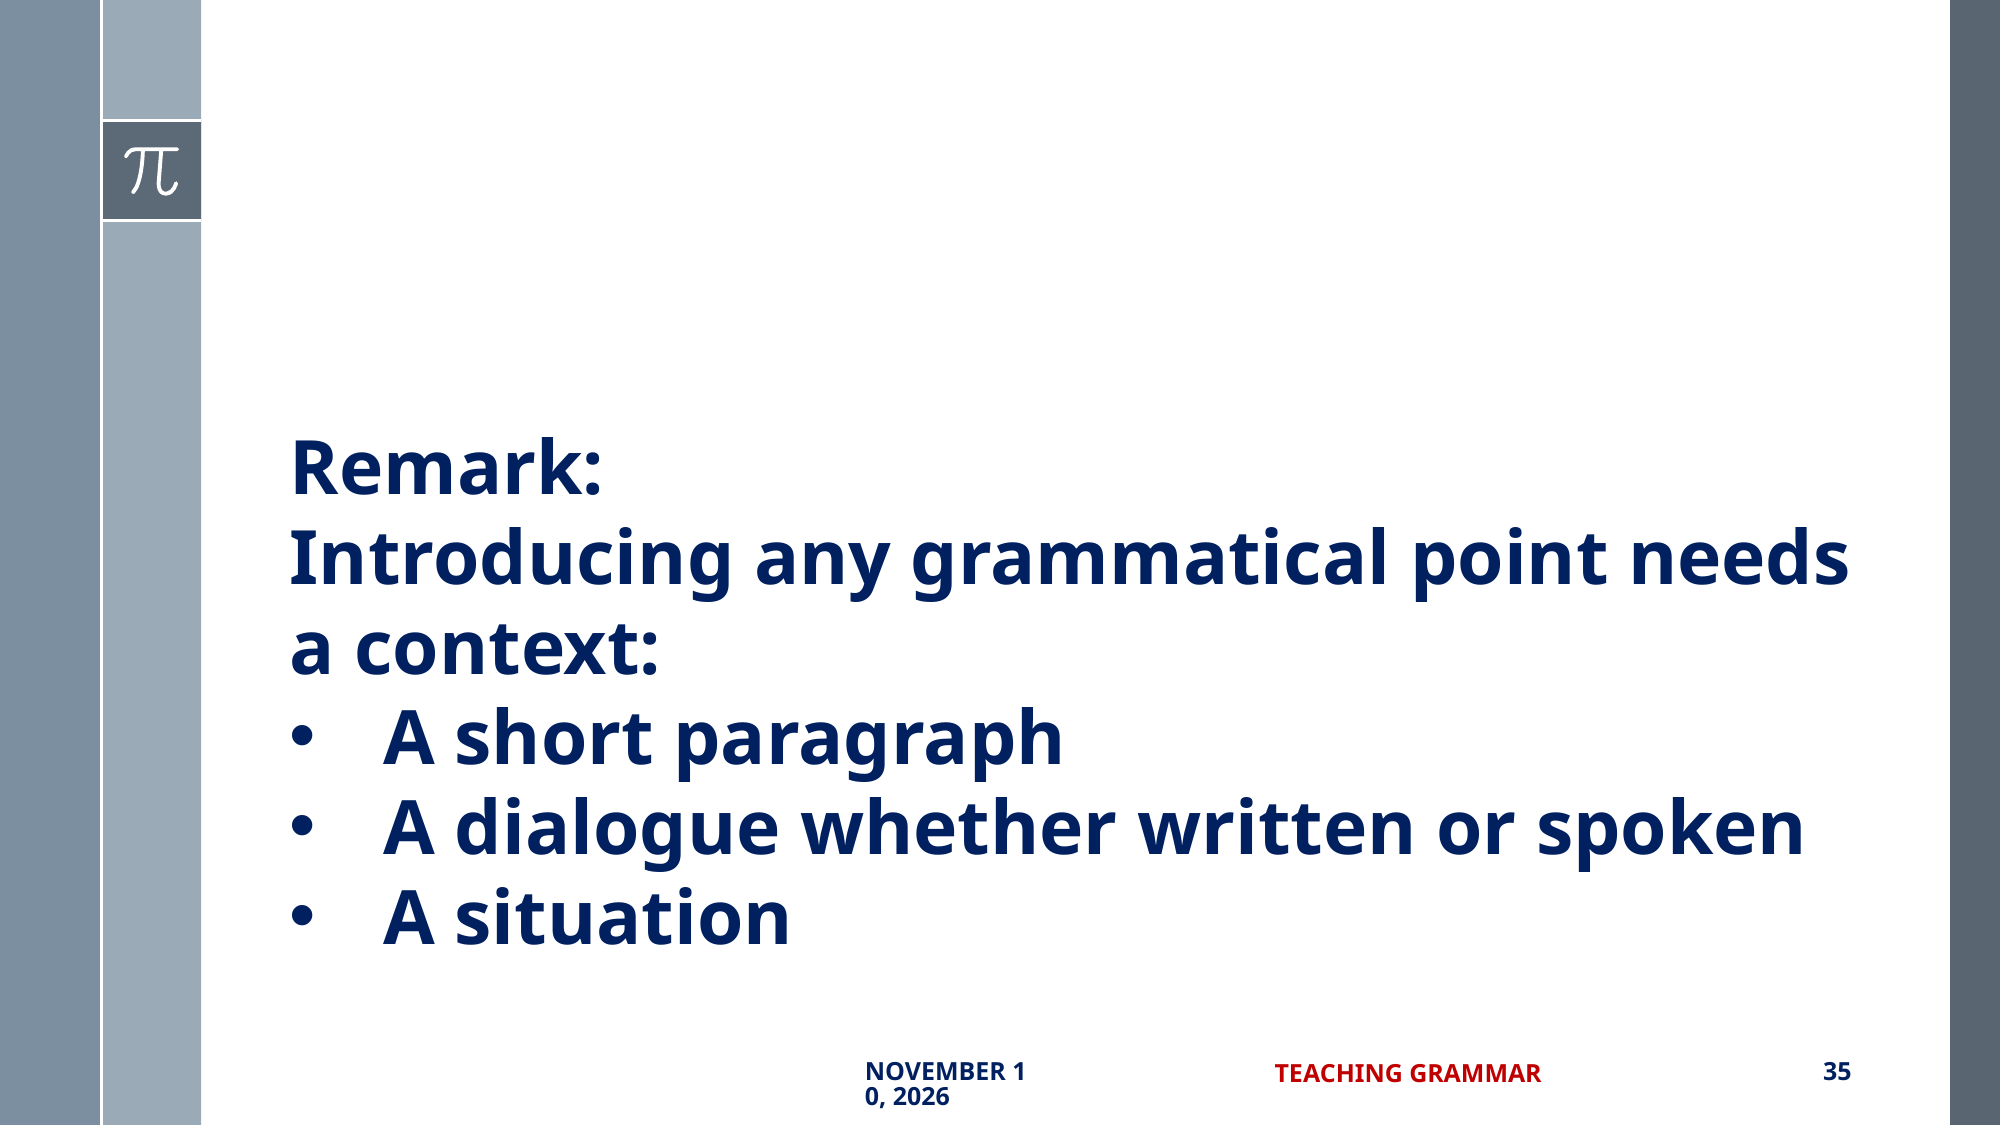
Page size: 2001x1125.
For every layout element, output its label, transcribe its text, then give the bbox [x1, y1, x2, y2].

slide_number 35 [1766, 1042, 1867, 1103]
text_box Remark: Introducing any grammatical point needs a context: A short paragraph A dialogue whether written or spoken A situation [274, 412, 1867, 1058]
footer Teaching Grammar [1082, 1042, 1735, 1103]
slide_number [849, 1042, 1050, 1103]
